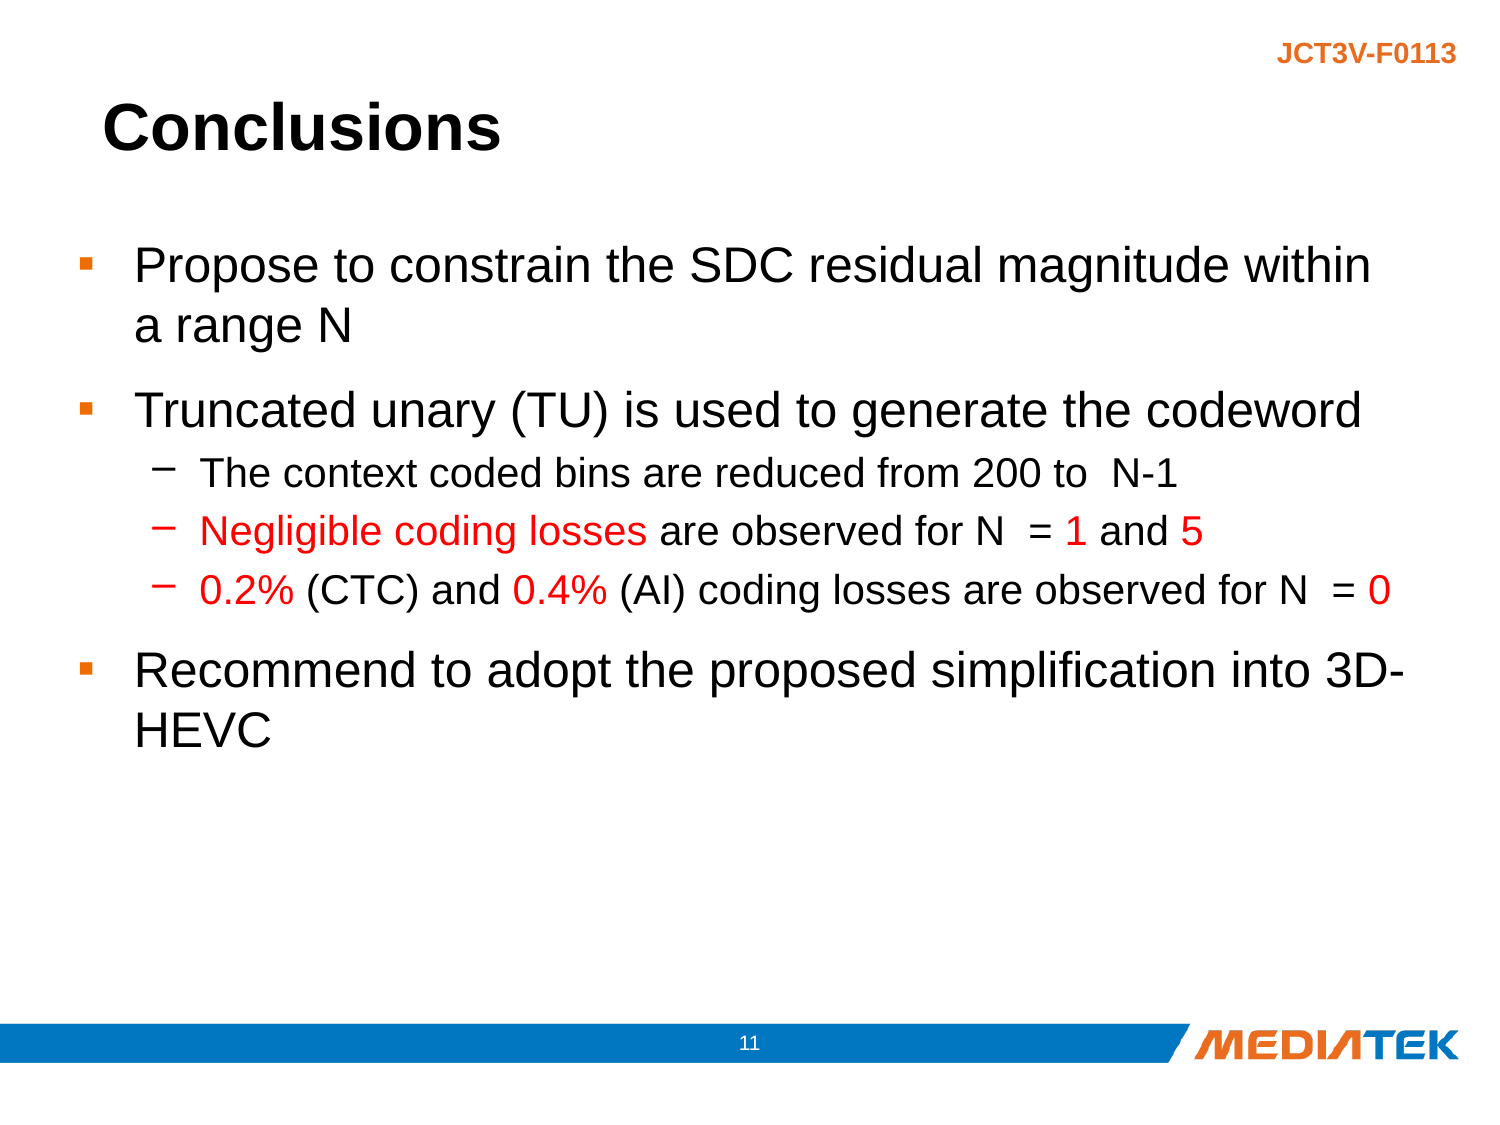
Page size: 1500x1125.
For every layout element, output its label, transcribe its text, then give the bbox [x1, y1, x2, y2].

picture [789, 1023, 1459, 1063]
picture [0, 1023, 711, 1063]
title Conclusions [87, 46, 1410, 201]
slide_number 10 [711, 1022, 789, 1090]
list Propose to constrain the SDC residual magnitude within a range N Truncated unary (TU) is used to generate the codeword The context coded bins are reduced from 200 to N-1 Negligible coding losses are observed for N = 1 and 5 0.2% (CTC) and 0.4% (AI) coding losses are observed for N = 0 Recommend to adopt the proposed simplification into 3D-HEVC [62, 224, 1424, 1051]
